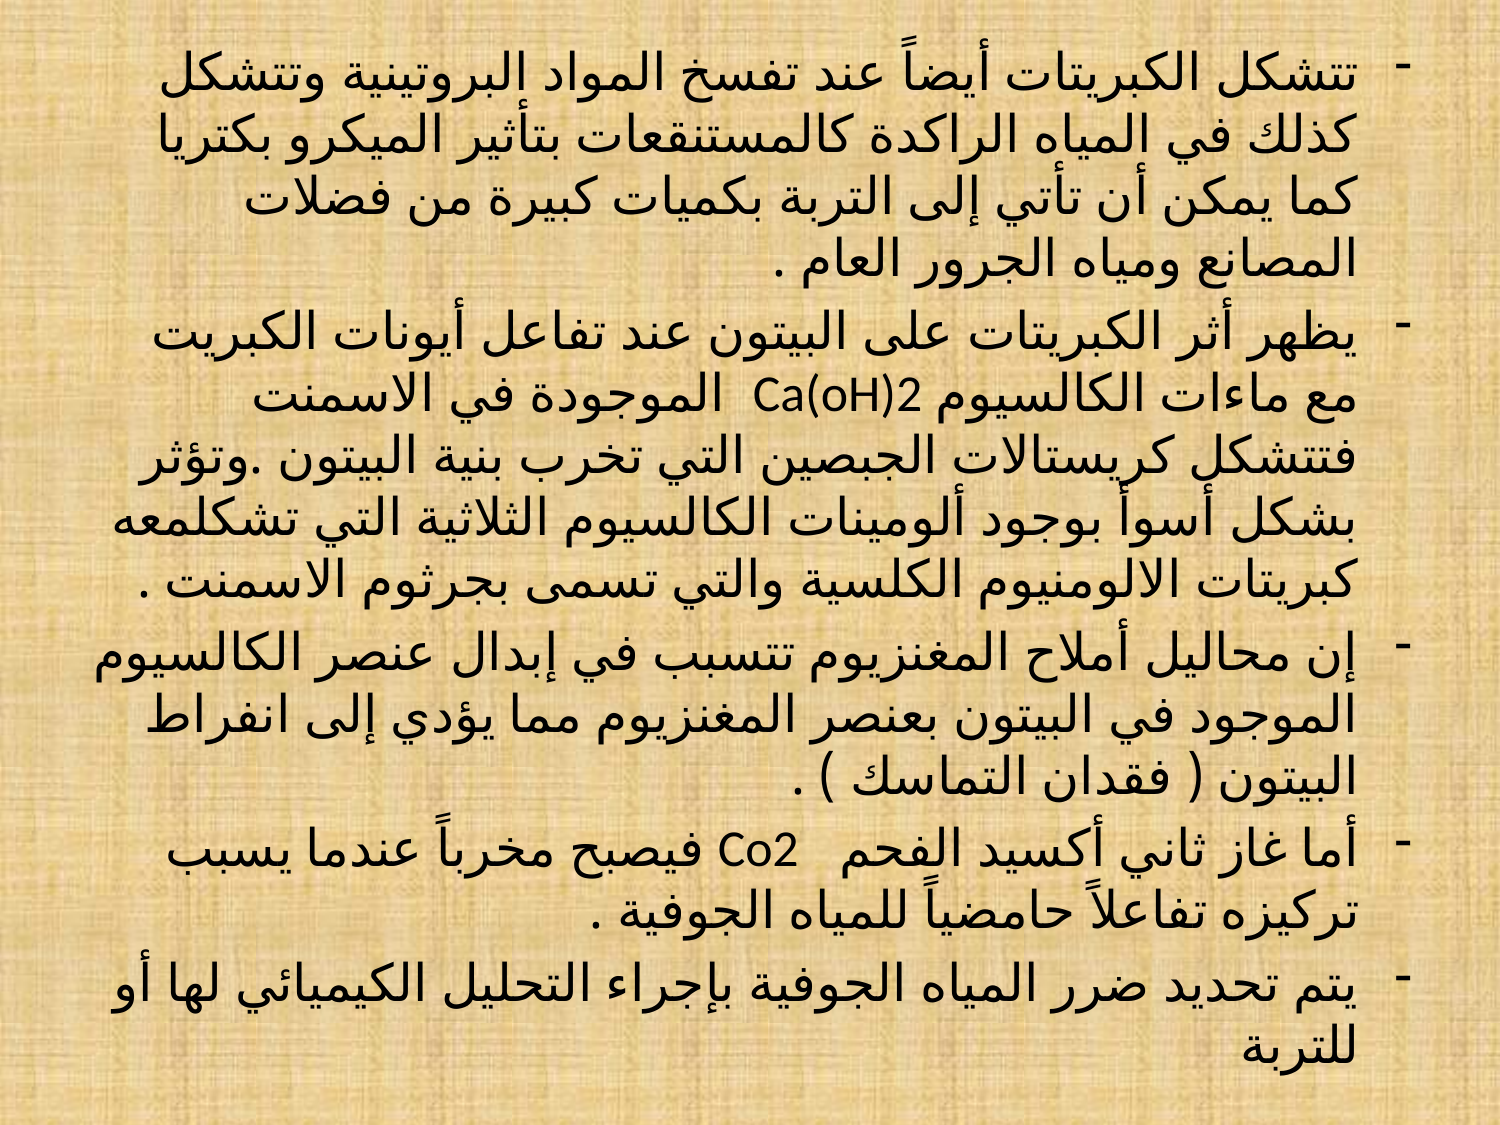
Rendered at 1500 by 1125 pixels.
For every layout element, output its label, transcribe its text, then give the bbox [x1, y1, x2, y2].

list تتشكل الكبريتات أيضاً عند تفسخ المواد البروتينية وتتشكل كذلك في المياه الراكدة كالمستنقعات بتأثير الميكرو بكتريا كما يمكن أن تأتي إلى التربة بكميات كبيرة من فضلات المصانع ومياه الجرور العام . يظهر أثر الكبريتات على البيتون عند تفاعل أيونات الكبريت مع ماءات الكالسيوم Ca(oH)2 الموجودة في الاسمنت فتتشكل كريستالات الجبصين التي تخرب بنية البيتون .وتؤثر بشكل أسوأ بوجود ألومينات الكالسيوم الثلاثية التي تشكلمعه كبريتات الالومنيوم الكلسية والتي تسمى بجرثوم الاسمنت . إن محاليل أملاح المغنزيوم تتسبب في إبدال عنصر الكالسيوم الموجود في البيتون بعنصر المغنزيوم مما يؤدي إلى انفراط البيتون ( فقدان التماسك ) . أما غاز ثاني أكسيد الفحم Co2 فيصبح مخرباً عندما يسبب تركيزه تفاعلاً حامضياً للمياه الجوفية . يتم تحديد ضرر المياه الجوفية بإجراء التحليل الكيميائي لها أو للتربة [75, 30, 1425, 1094]
picture [0, 0, 1500, 1125]
